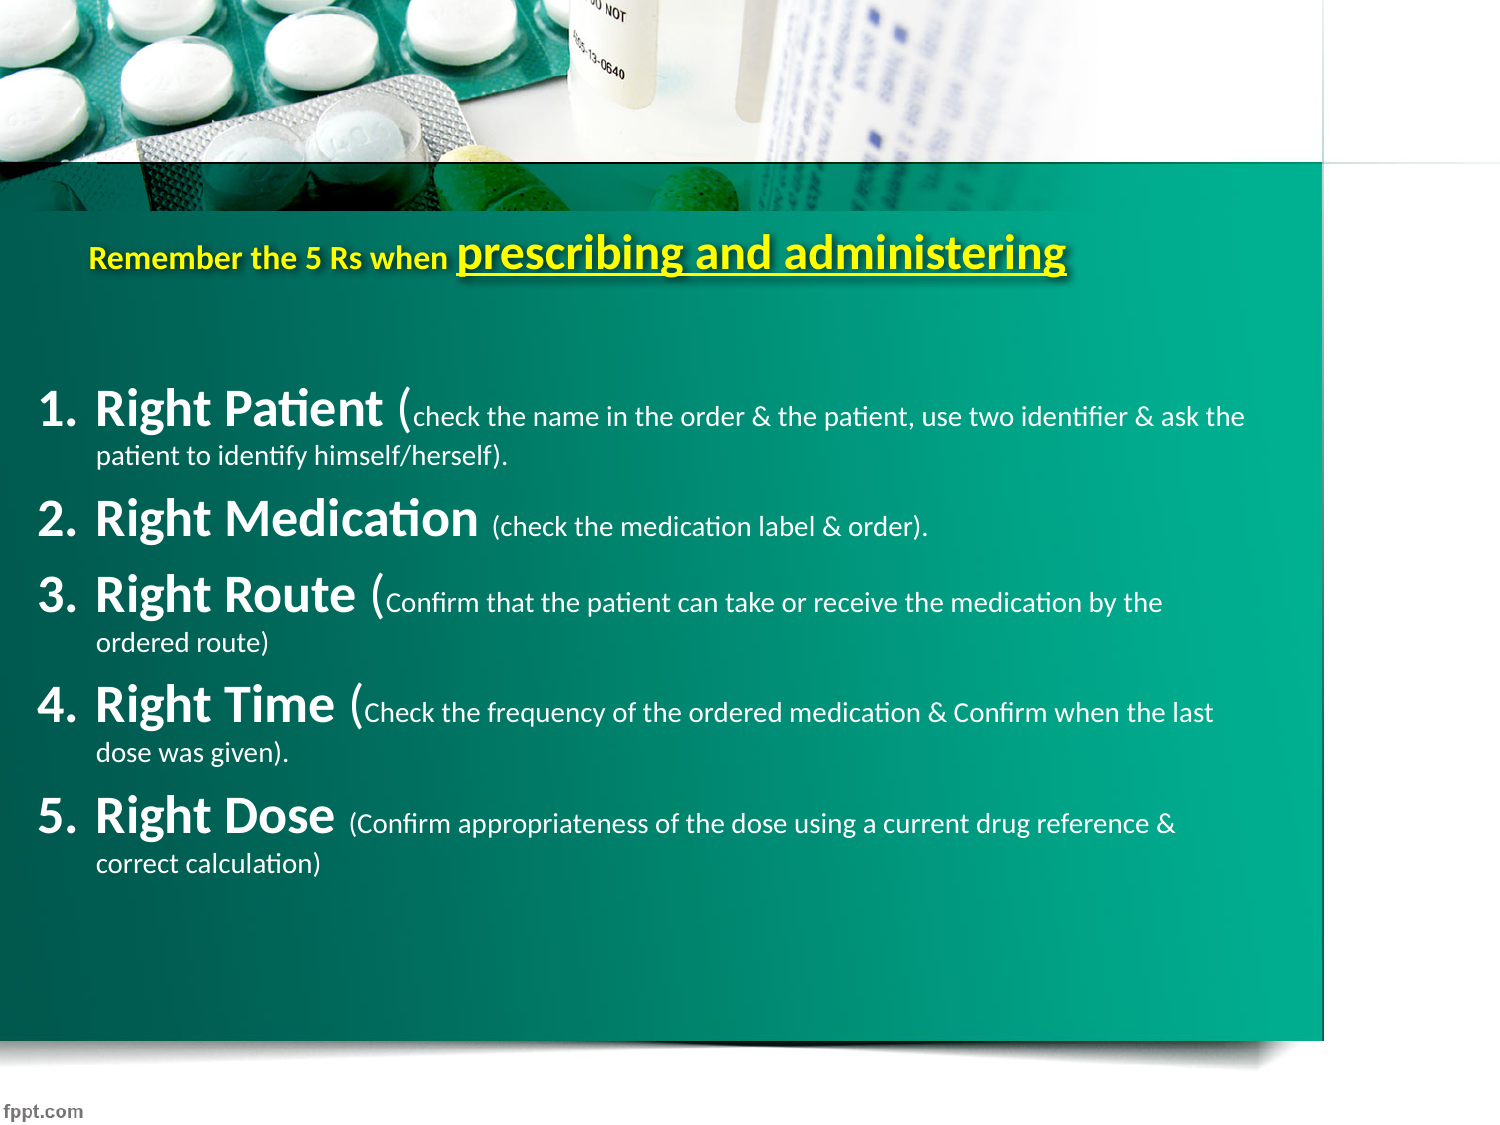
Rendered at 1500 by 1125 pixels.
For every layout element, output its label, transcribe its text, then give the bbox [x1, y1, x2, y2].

list Right Patient (check the name in the order & the patient, use two identifier & ask the patient to identify himself/herself). Right Medication (check the medication label & order). Right Route (Confirm that the patient can take or receive the medication by the ordered route) Right Time (Check the frequency of the ordered medication & Confirm when the last dose was given). Right Dose (Confirm appropriateness of the dose using a current drug reference & correct calculation) [22, 288, 1277, 890]
picture [0, 0, 1500, 1125]
title Remember the 5 Rs when prescribing and administering [73, 211, 1424, 287]
